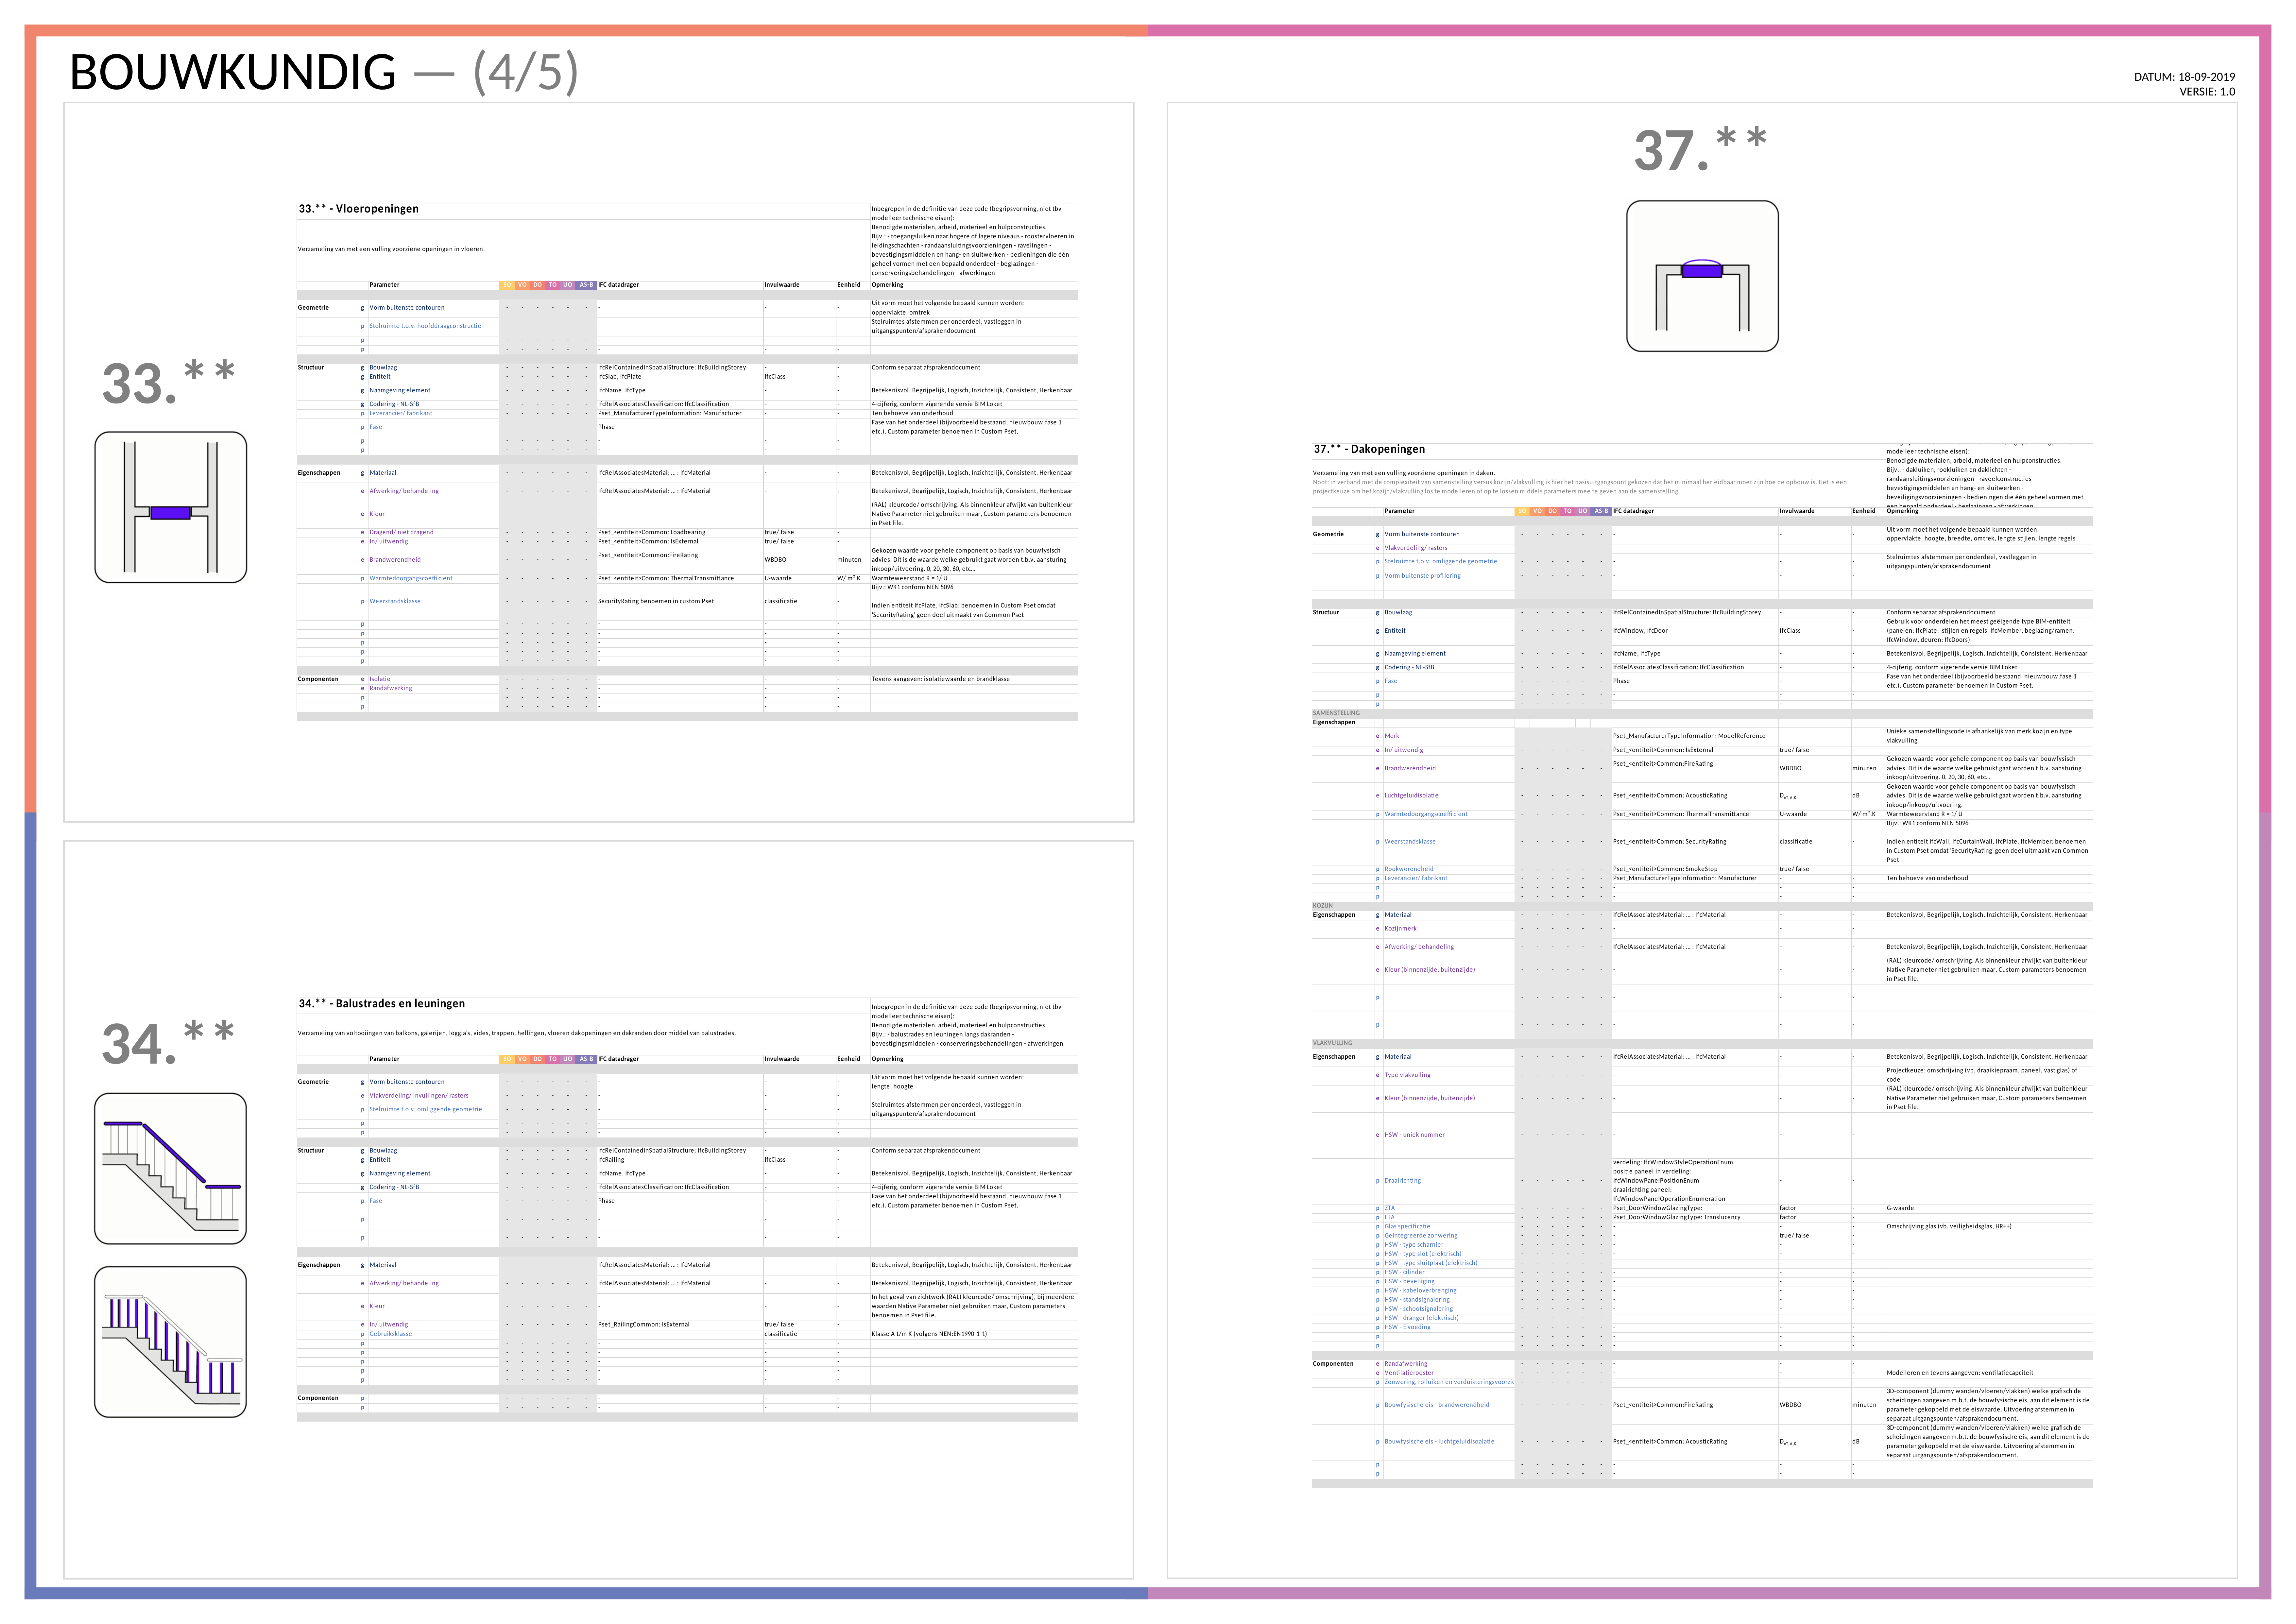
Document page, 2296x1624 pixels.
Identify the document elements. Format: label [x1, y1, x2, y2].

text_box [24, 24, 2271, 1599]
text_box [1625, 107, 1780, 353]
text_box [93, 1000, 248, 1419]
text_box [1311, 443, 2094, 1489]
text_box [297, 998, 1078, 1422]
text_box [93, 340, 248, 584]
text_box [297, 203, 1078, 722]
